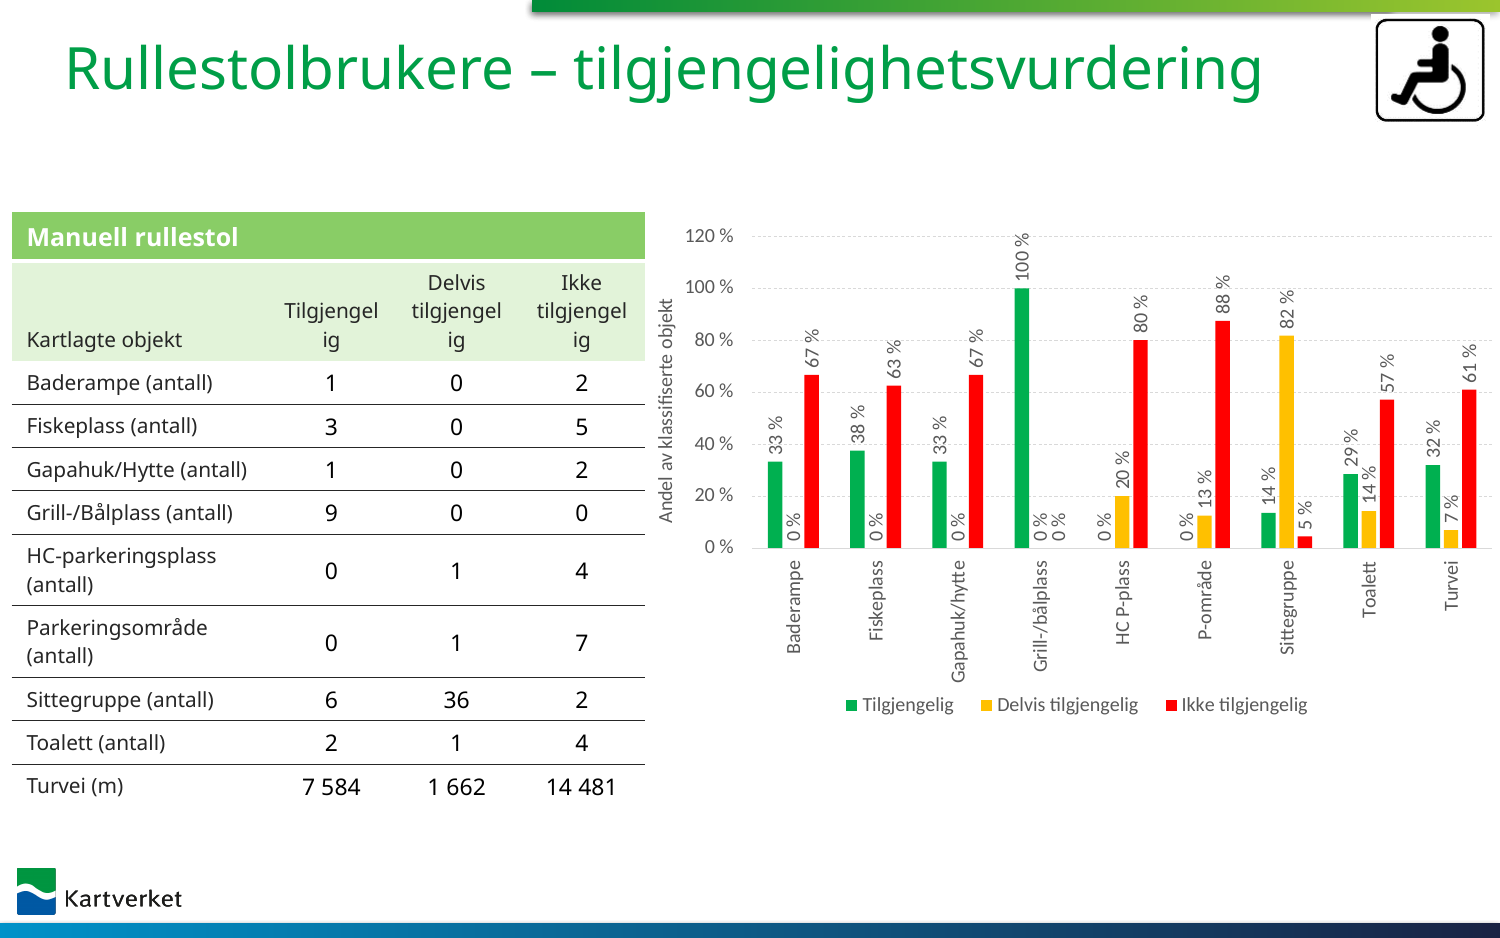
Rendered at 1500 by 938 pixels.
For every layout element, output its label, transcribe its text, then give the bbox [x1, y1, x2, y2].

table_cell 0 [519, 491, 638, 534]
table_cell 1 [394, 721, 519, 764]
table_cell Grill-/Bålplass (antall) [12, 491, 269, 534]
table_cell 5 [519, 405, 638, 447]
table_cell 9 [269, 491, 394, 534]
table_cell 4 [519, 721, 645, 764]
table_cell Sittegruppe (antall) [12, 678, 269, 720]
table_cell 1 [269, 361, 394, 404]
table_cell 0 [394, 405, 519, 447]
table_cell 2 [519, 678, 638, 720]
table_cell 0 [269, 535, 394, 605]
table_cell 2 [519, 448, 638, 490]
table_cell 0 [394, 491, 519, 534]
table_cell 1 [394, 535, 519, 605]
table_cell 6 [269, 678, 394, 720]
table_cell 1 662 [394, 765, 519, 807]
table_cell Fiskeplass (antall) [12, 405, 269, 447]
table_cell Kartlagte objekt [12, 263, 269, 361]
table_cell 0 [269, 606, 394, 677]
picture [643, 218, 1500, 728]
table_cell 0 [394, 361, 519, 404]
table_cell 14 481 [519, 765, 645, 807]
table_cell Delvis tilgjengelig [394, 263, 519, 361]
table_cell Parkeringsområde (antall) [12, 606, 269, 677]
table_cell 1 [269, 448, 394, 490]
table_cell 36 [394, 678, 519, 720]
text_box Rullestolbrukere – tilgjengelighetsvurdering [49, 12, 1372, 109]
table_cell Tilgjengelig [269, 263, 394, 361]
table_cell Baderampe (antall) [12, 361, 269, 404]
table_cell 7 584 [269, 765, 394, 807]
table_cell HC-parkeringsplass (antall) [12, 535, 269, 605]
table_cell 1 [394, 606, 519, 677]
table_cell Ikke tilgjengelig [519, 263, 638, 361]
table_cell Toalett (antall) [12, 721, 269, 764]
table_cell 3 [269, 405, 394, 447]
table_cell Turvei (m) [12, 765, 269, 807]
picture [1371, 13, 1491, 127]
table_cell Gapahuk/Hytte (antall) [12, 448, 269, 490]
table_cell 4 [519, 535, 638, 605]
table_cell 2 [269, 721, 394, 764]
table_header Manuell rullestol [12, 212, 645, 259]
table_cell 7 [519, 606, 638, 677]
table_cell 0 [394, 448, 519, 490]
table_cell 2 [519, 361, 638, 404]
